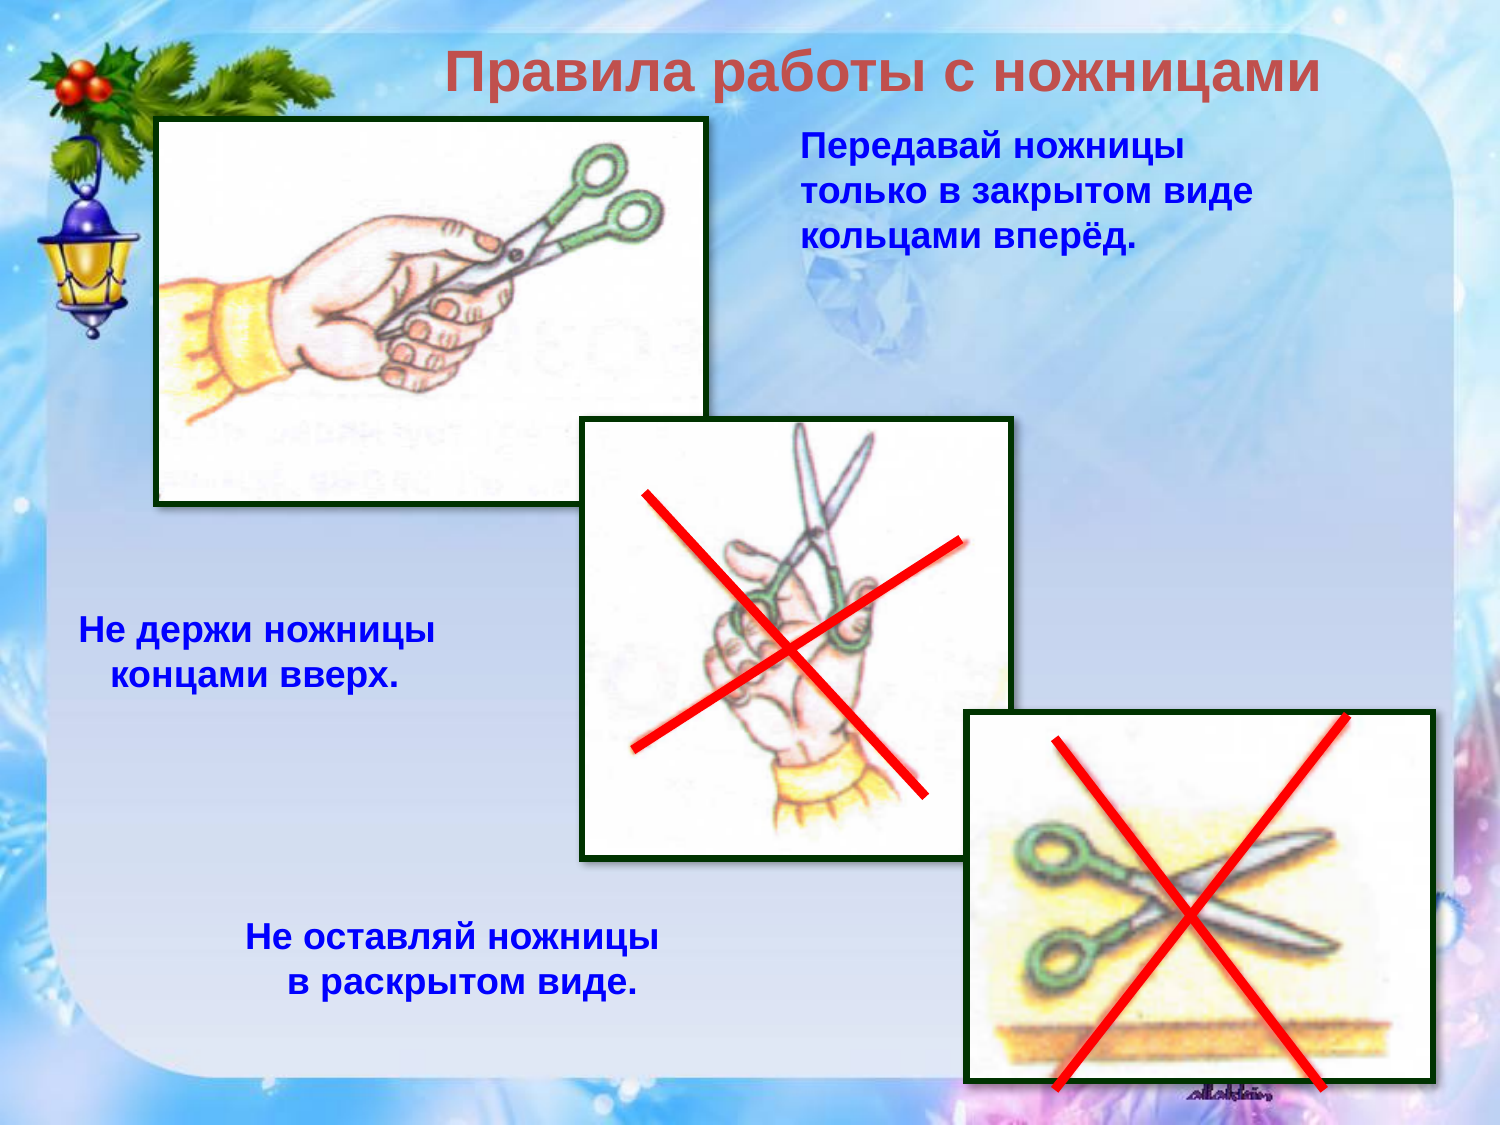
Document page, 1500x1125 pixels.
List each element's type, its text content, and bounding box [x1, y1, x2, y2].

text_box Не оставляй ножницы в раскрытом виде. [230, 904, 892, 1010]
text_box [584, 421, 1009, 856]
text_box Правила работы с ножницами [429, 25, 1338, 111]
picture [0, 0, 1500, 1125]
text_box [969, 714, 1430, 1091]
text_box Не держи ножницы концами вверх. [53, 597, 561, 703]
text_box Передавай ножницы только в закрытом виде кольцами вперёд. [785, 113, 1412, 264]
